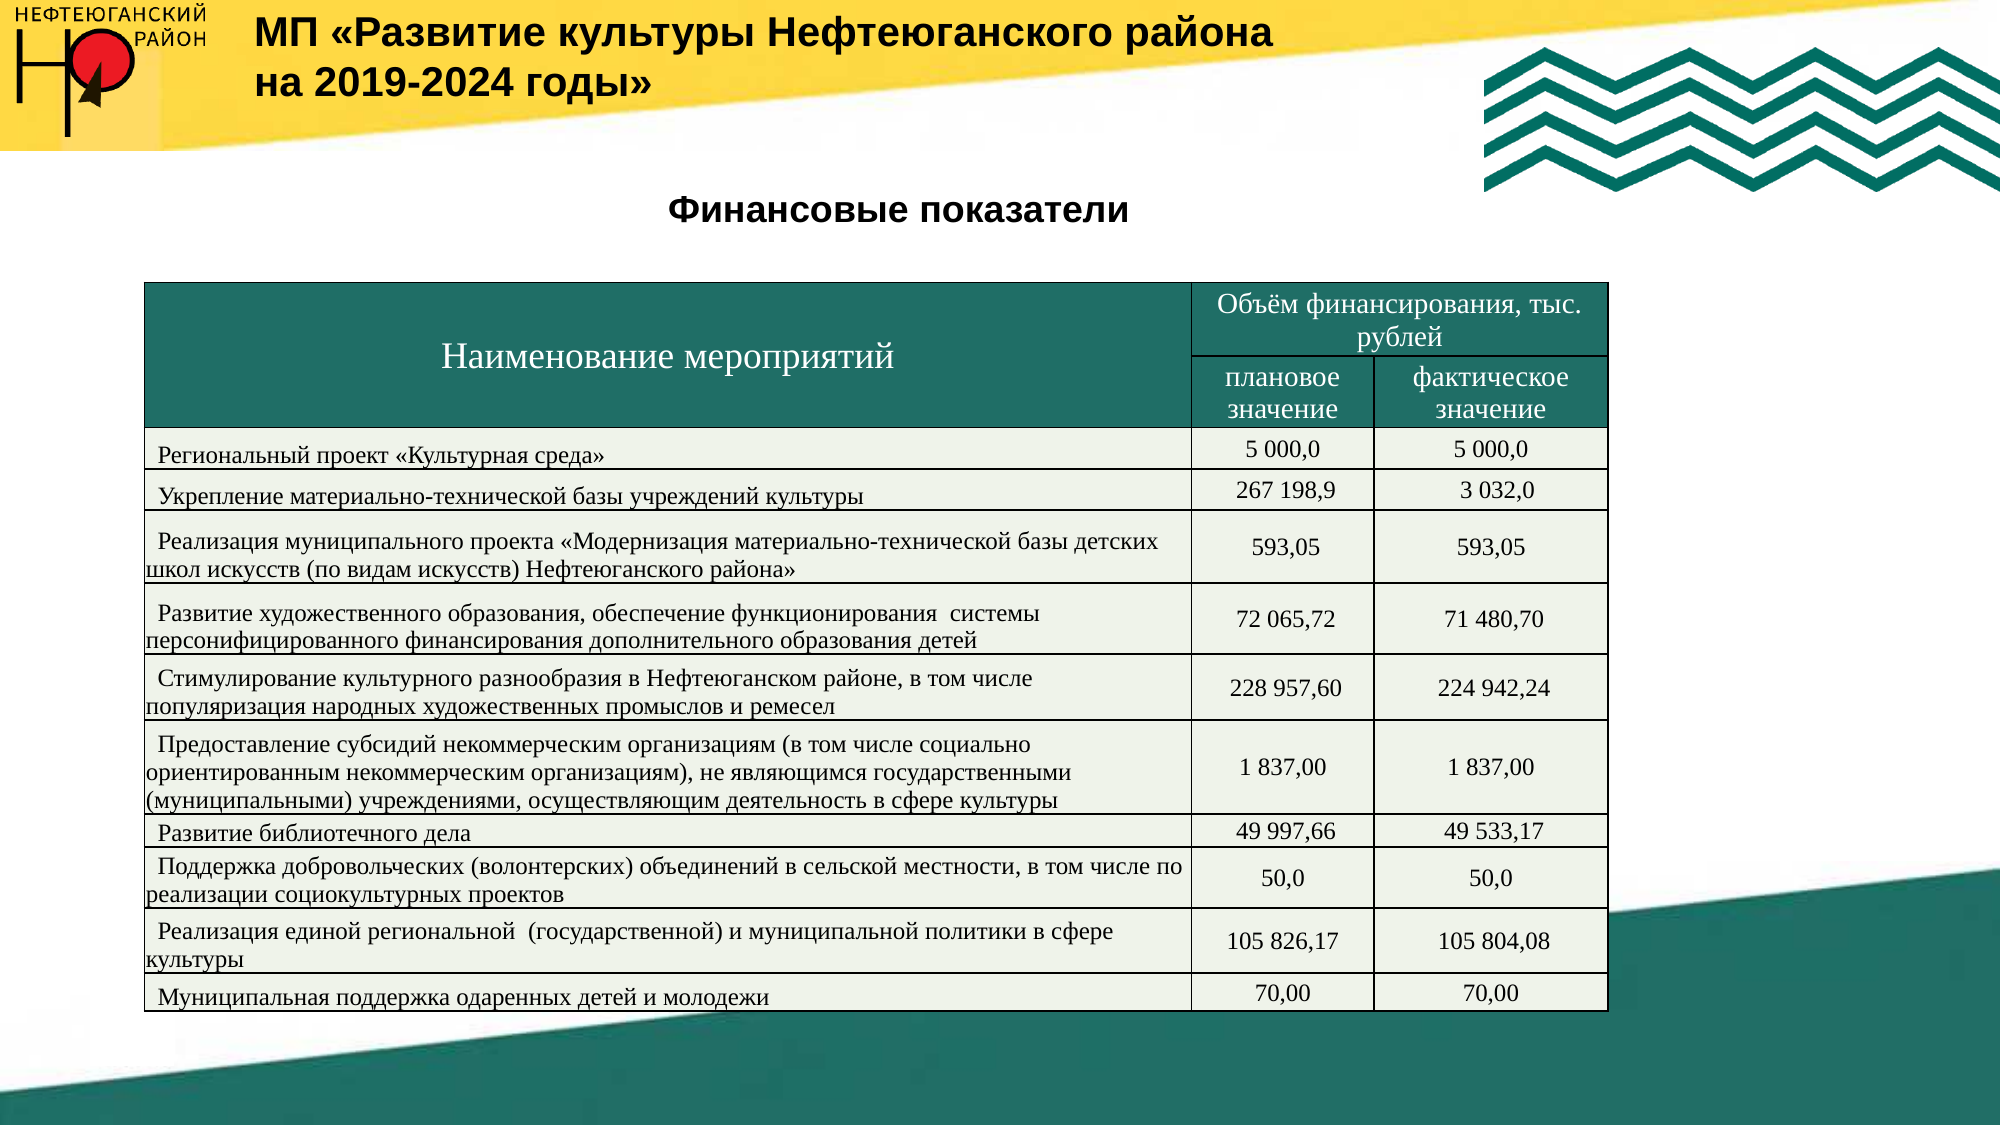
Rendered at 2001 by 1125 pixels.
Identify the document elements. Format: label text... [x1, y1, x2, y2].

table_cell 71 480,70 [1375, 584, 1607, 653]
table_cell 228 957,60 [1192, 655, 1373, 719]
table_cell 224 942,24 [1375, 655, 1607, 719]
table_cell Укрепление материально-технической базы учреждений культуры [145, 470, 1191, 509]
table_cell 1 837,00 [1375, 721, 1607, 725]
table_cell Стимулирование культурного разнообразия в Нефтеюганском районе, в том числе популяризация народных художественных промыслов и ремесел [145, 655, 1191, 719]
table_cell фактическое значение [1375, 357, 1607, 427]
table_cell 5 000,0 [1375, 428, 1607, 468]
table_cell 3 032,0 [1375, 470, 1607, 509]
table_header Объём финансирования, тыс. рублей [1192, 283, 1607, 355]
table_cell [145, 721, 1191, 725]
table_cell плановое значение [1192, 357, 1373, 427]
table_cell Развитие художественного образования, обеспечение функционирования системы персонифицированного финансирования дополнительного образования детей [145, 584, 1191, 653]
table_cell 5 000,0 [1192, 428, 1373, 468]
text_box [0, 727, 2000, 1125]
table_cell 1 837,00 [1192, 721, 1373, 725]
picture [0, 0, 2000, 192]
table_cell 593,05 [1375, 511, 1607, 582]
table_cell 267 198,9 [1192, 470, 1373, 509]
table_header Наименование мероприятий [145, 283, 1191, 427]
text_box Финансовые показатели [653, 177, 1156, 237]
table_cell 593,05 [1192, 511, 1373, 582]
table_cell Региональный проект «Культурная среда» [145, 428, 1191, 468]
table_cell Реализация муниципального проекта «Модернизация материально-технической базы детских школ искусств (по видам искусств) Нефтеюганского района» [145, 511, 1191, 582]
table_cell 72 065,72 [1192, 584, 1373, 653]
